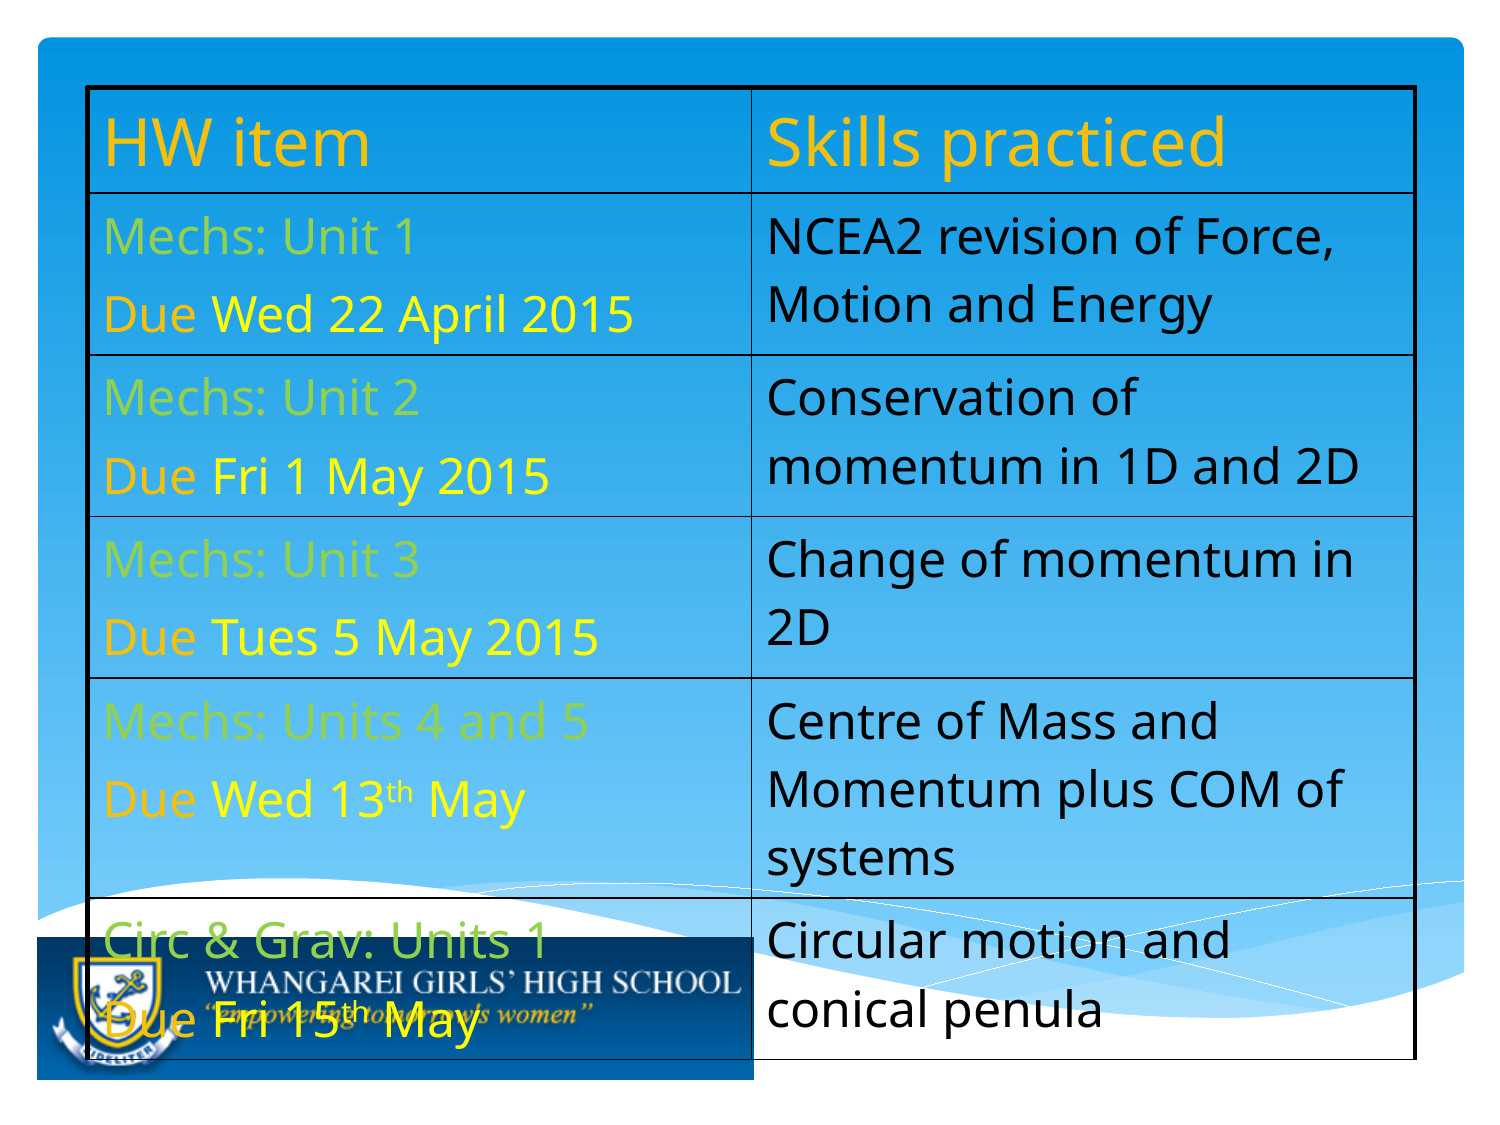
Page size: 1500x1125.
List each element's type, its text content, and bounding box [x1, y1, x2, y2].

table_cell Mechs: Unit 3 Due Tues 5 May 2015 [90, 517, 751, 677]
table_cell NCEA2 revision of Force, Motion and Energy [752, 194, 1413, 354]
table_cell Mechs: Units 4 and 5 Due Wed 13th May [90, 679, 751, 897]
table_cell Change of momentum in 2D [752, 517, 1413, 677]
table_header Skills practiced [752, 90, 1413, 192]
picture [37, 937, 754, 1080]
table_cell Mechs: Unit 2 Due Fri 1 May 2015 [90, 356, 751, 516]
table_header HW item [90, 90, 751, 192]
table_cell Centre of Mass and Momentum plus COM of systems [752, 679, 1413, 897]
table_cell Circ & Grav: Units 1 Due Fri 15th May [90, 899, 751, 935]
table_cell Mechs: Unit 1 Due Wed 22 April 2015 [90, 194, 751, 354]
table_cell Circular motion and conical penula [752, 899, 1413, 1059]
table_cell Conservation of momentum in 1D and 2D [752, 356, 1413, 516]
